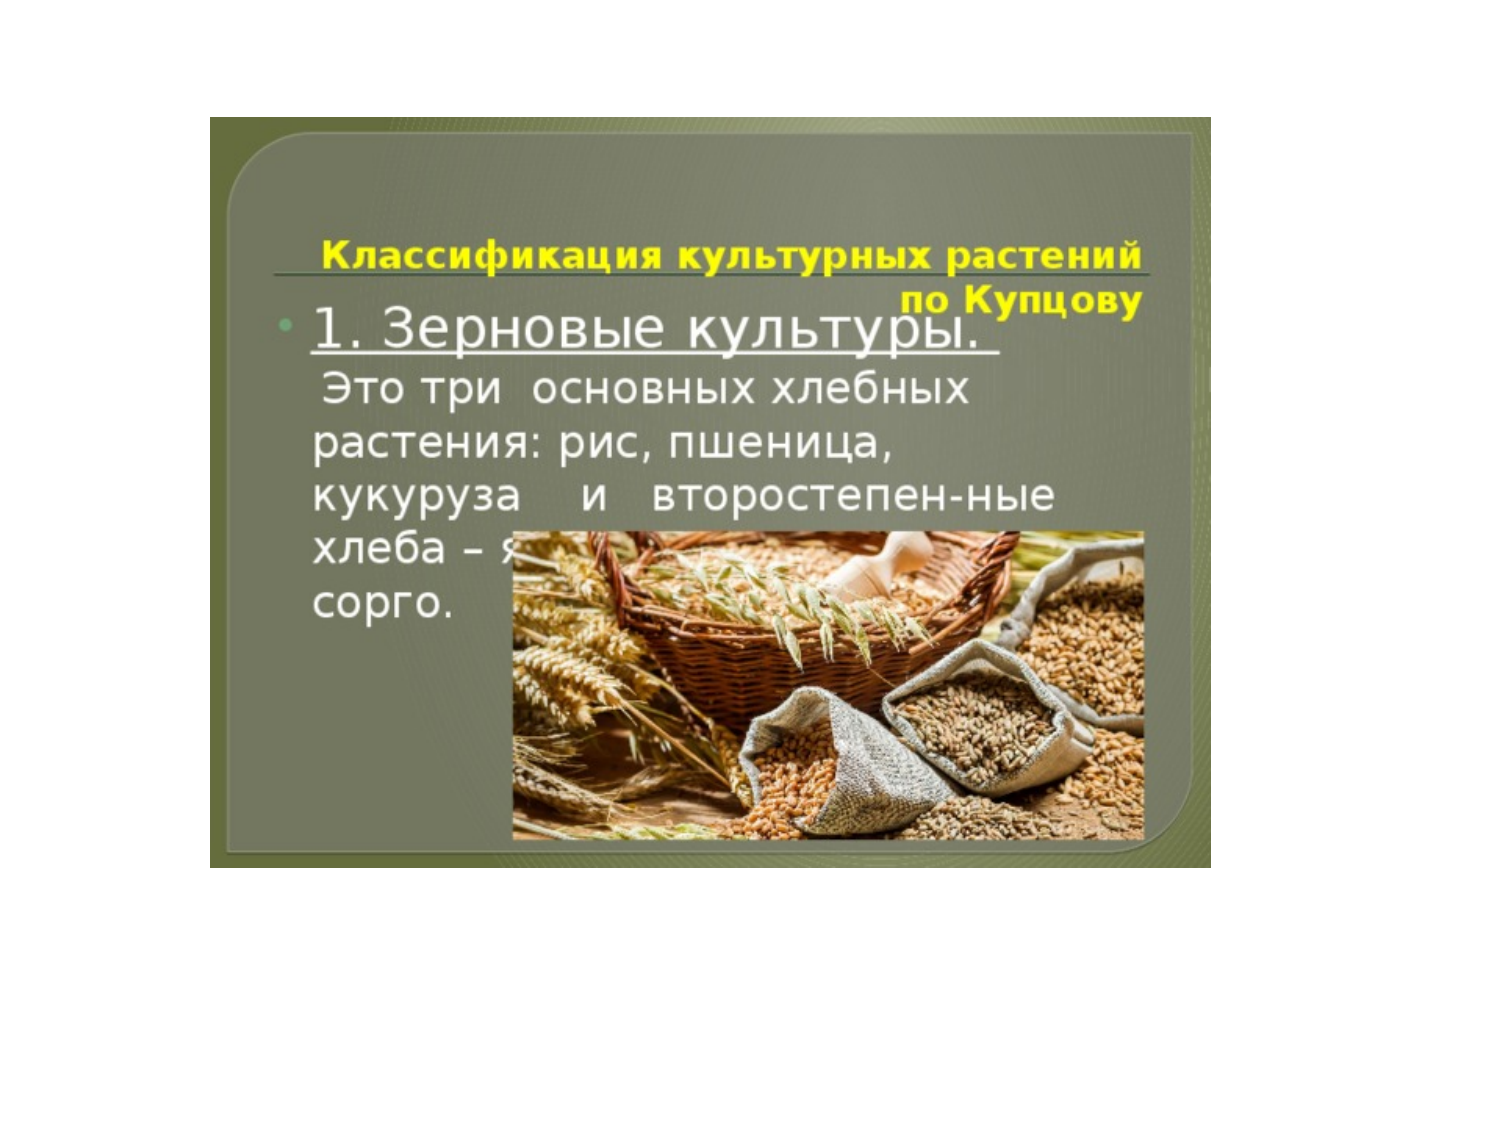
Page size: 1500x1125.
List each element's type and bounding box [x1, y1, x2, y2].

picture [210, 116, 1212, 868]
